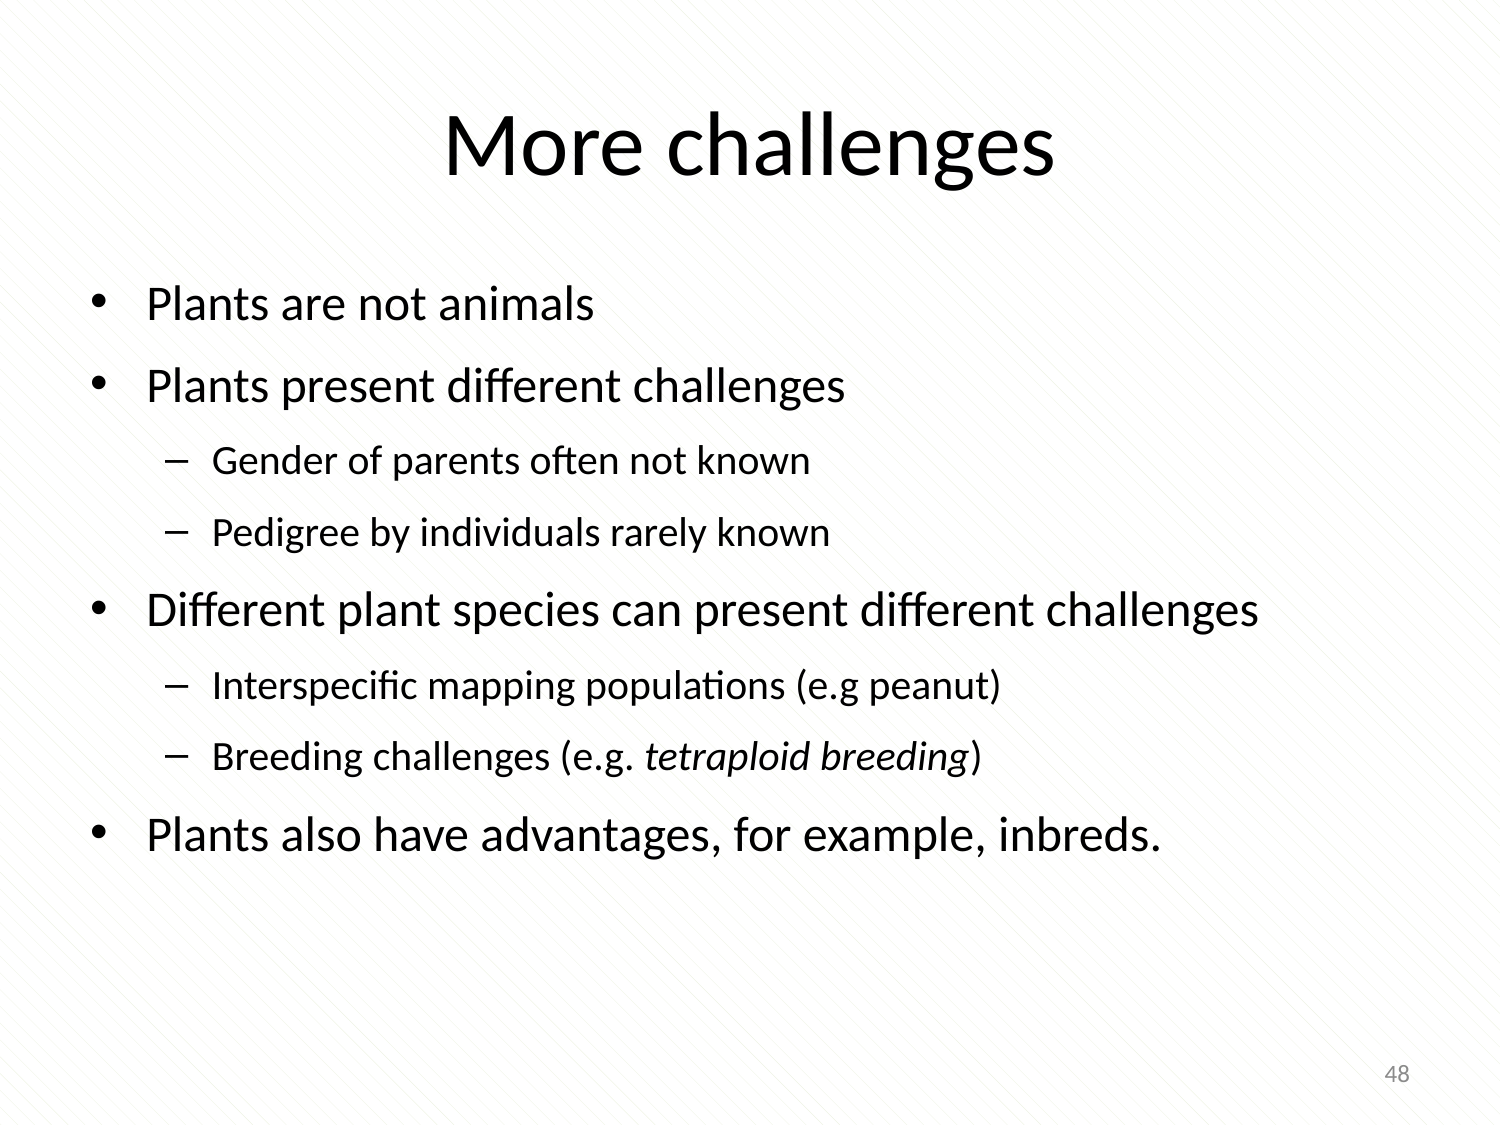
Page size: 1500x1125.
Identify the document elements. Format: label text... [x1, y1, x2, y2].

list Plants are not animals Plants present different challenges Gender of parents often not known Pedigree by individuals rarely known Different plant species can present different challenges Interspecific mapping populations (e.g peanut) Breeding challenges (e.g. tetraploid breeding) Plants also have advantages, for example, inbreds. [75, 262, 1425, 1005]
slide_number 48 [1074, 1042, 1425, 1103]
title More challenges [75, 45, 1425, 233]
